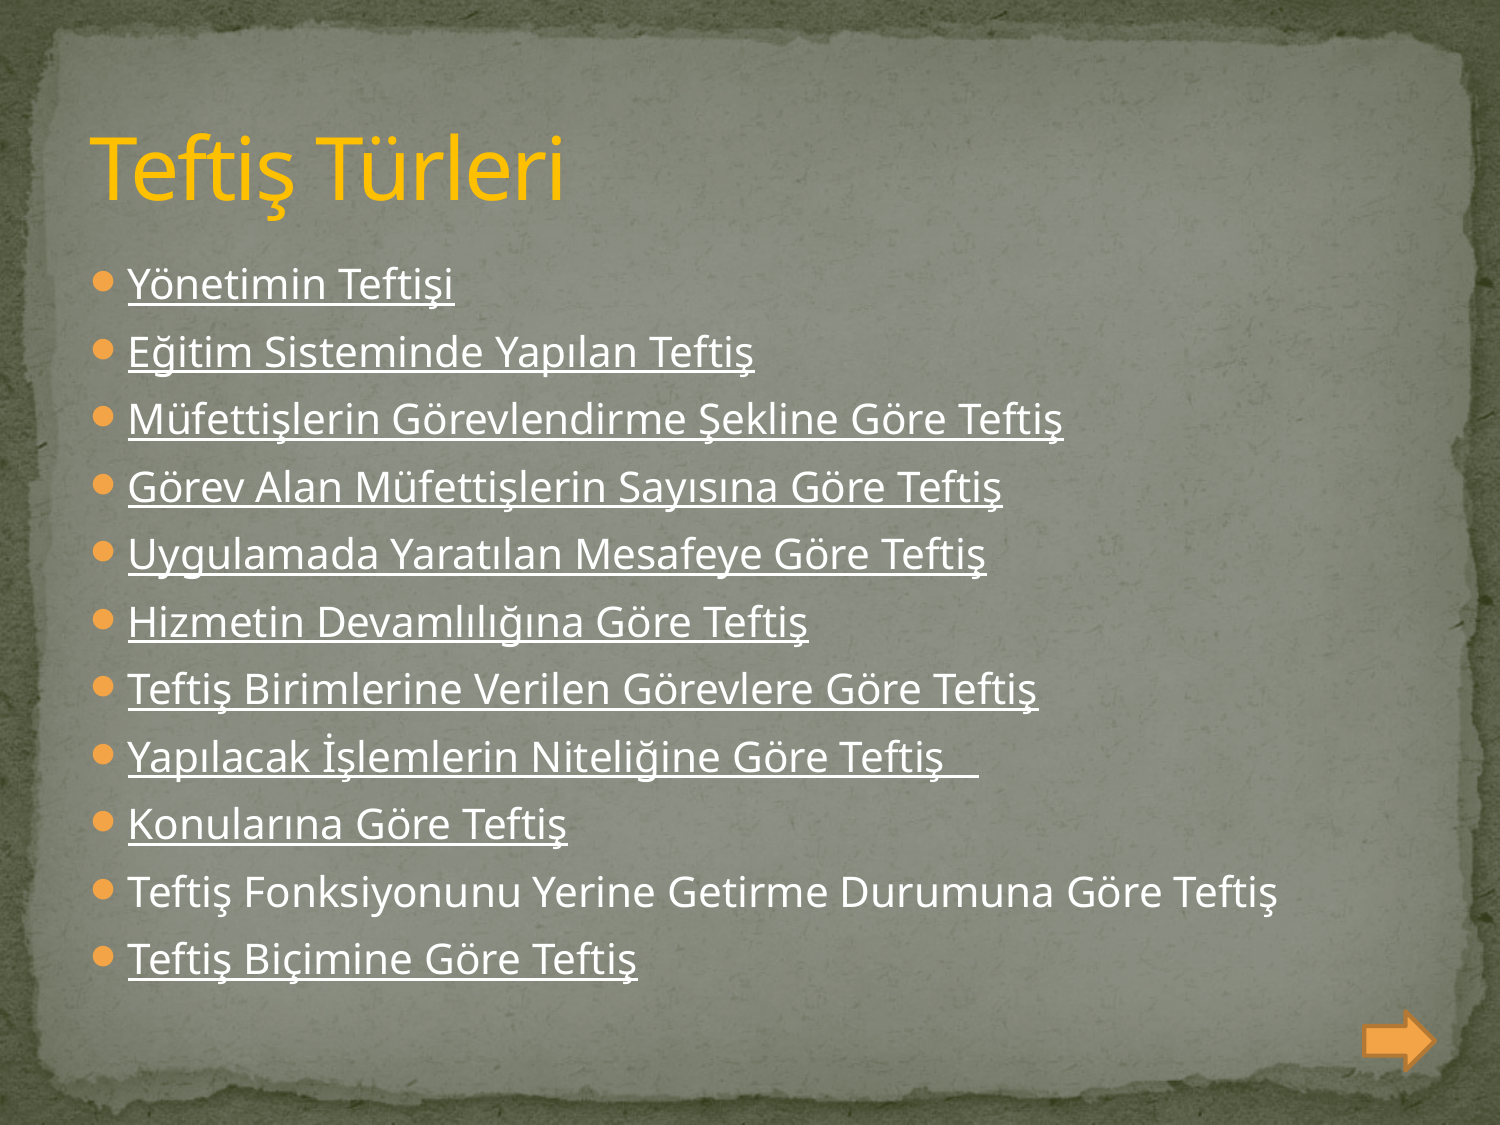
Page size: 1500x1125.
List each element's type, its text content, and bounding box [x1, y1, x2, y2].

text_box [1362, 1009, 1438, 1073]
title Teftiş Türleri [74, 24, 1425, 225]
list Yönetimin Teftişi Eğitim Sisteminde Yapılan Teftiş Müfettişlerin Görevlendirme Şekline Göre Teftiş Görev Alan Müfettişlerin Sayısına Göre Teftiş Uygulamada Yaratılan Mesafeye Göre Teftiş Hizmetin Devamlılığına Göre Teftiş Teftiş Birimlerine Verilen Görevlere Göre Teftiş Yapılacak İşlemlerin Niteliğine Göre Teftiş Konularına Göre Teftiş Teftiş Fonksiyonunu Yerine Getirme Durumuna Göre Teftiş Teftiş Biçimine Göre Teftiş [75, 249, 1425, 1000]
